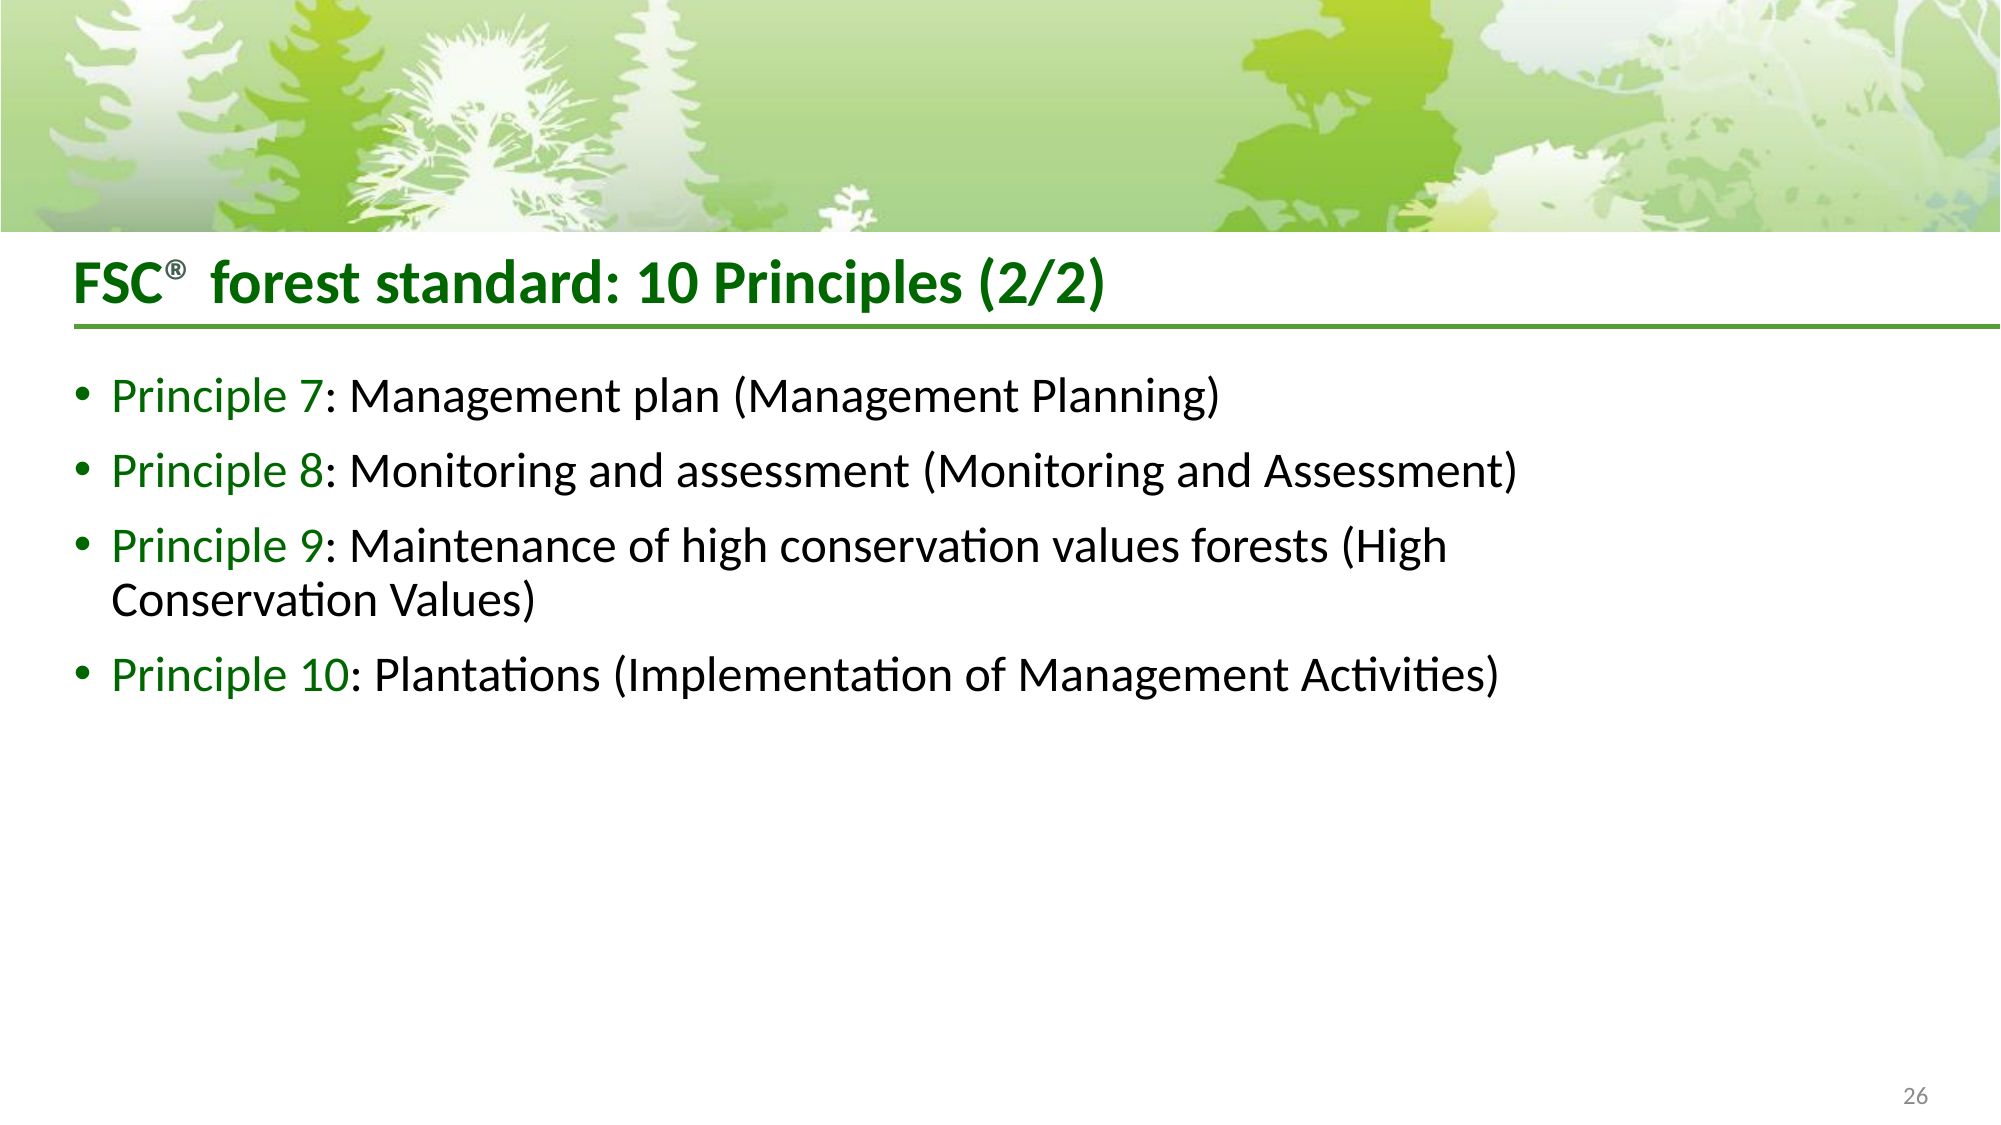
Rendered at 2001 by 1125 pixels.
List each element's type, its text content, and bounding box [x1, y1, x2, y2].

slide_number 26 [1493, 1065, 1944, 1125]
list Principle 7: Management plan (Management Planning) Principle 8: Monitoring and assessment (Monitoring and Assessment) Principle 9: Maintenance of high conservation values forests (High Conservation Values) Principle 10: Plantations (Implementation of Management Activities) [58, 362, 1715, 1064]
title FSC® forest standard: 10 Principles (2/2) [58, 190, 1409, 362]
picture [0, 0, 2000, 232]
